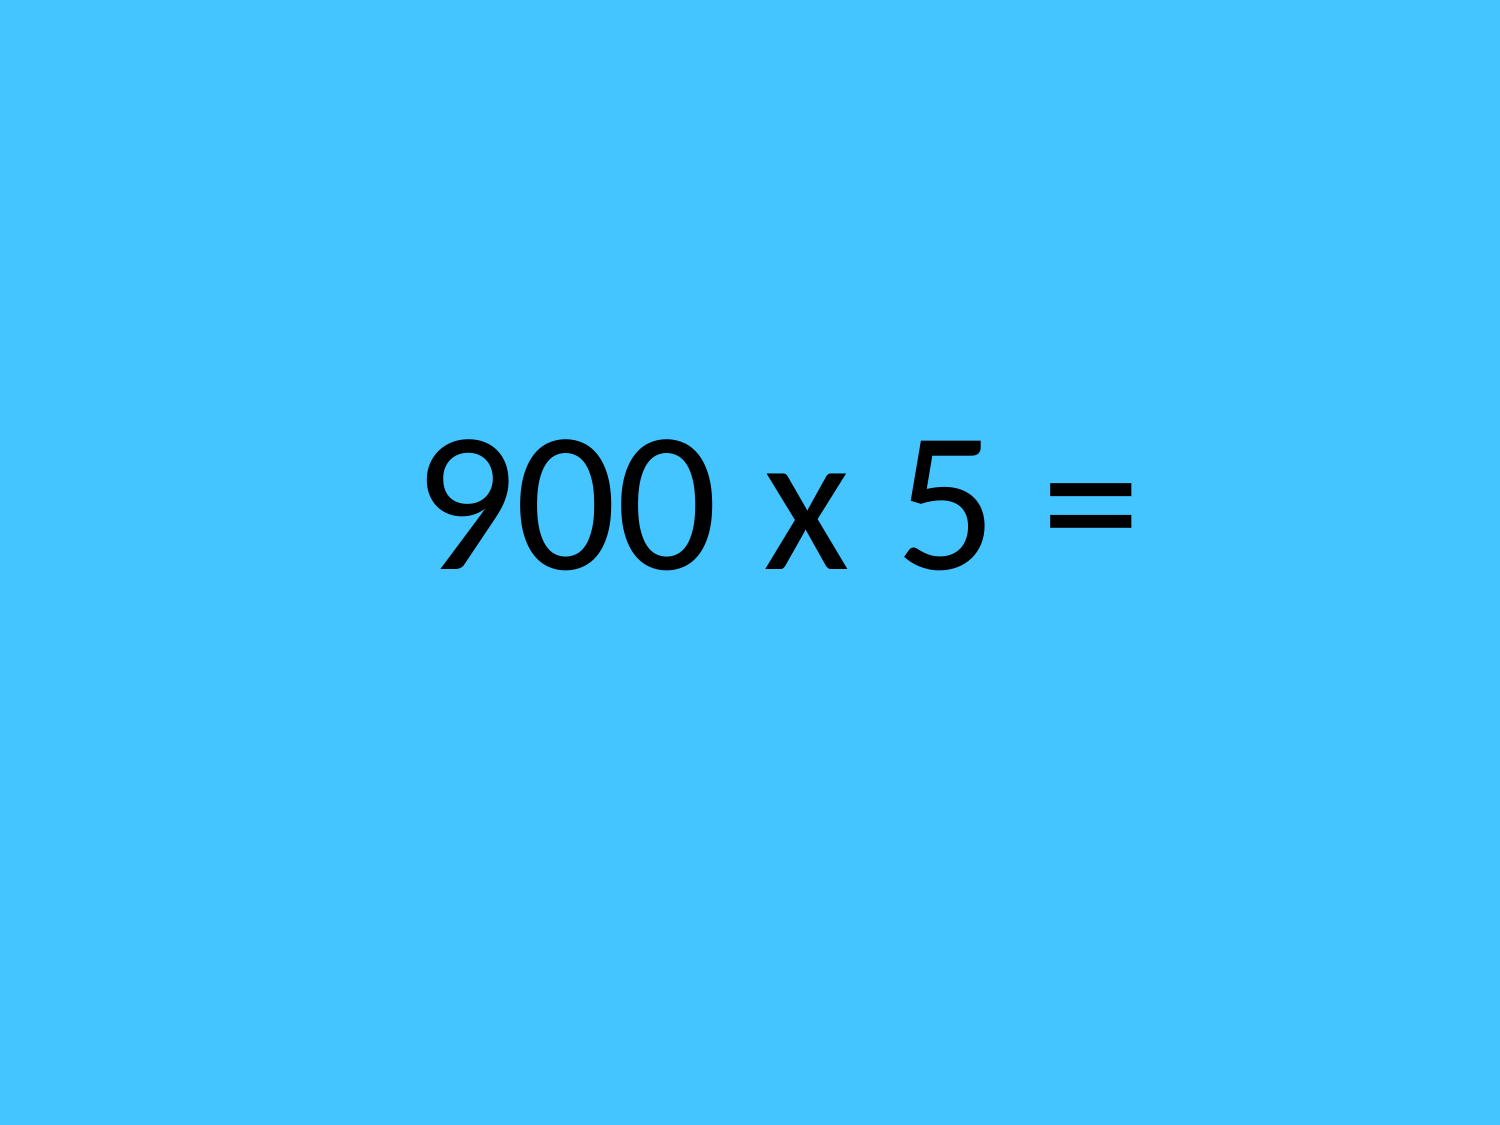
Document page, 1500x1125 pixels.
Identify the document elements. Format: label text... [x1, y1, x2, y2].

text_box 900 x 5 = [399, 362, 1163, 618]
